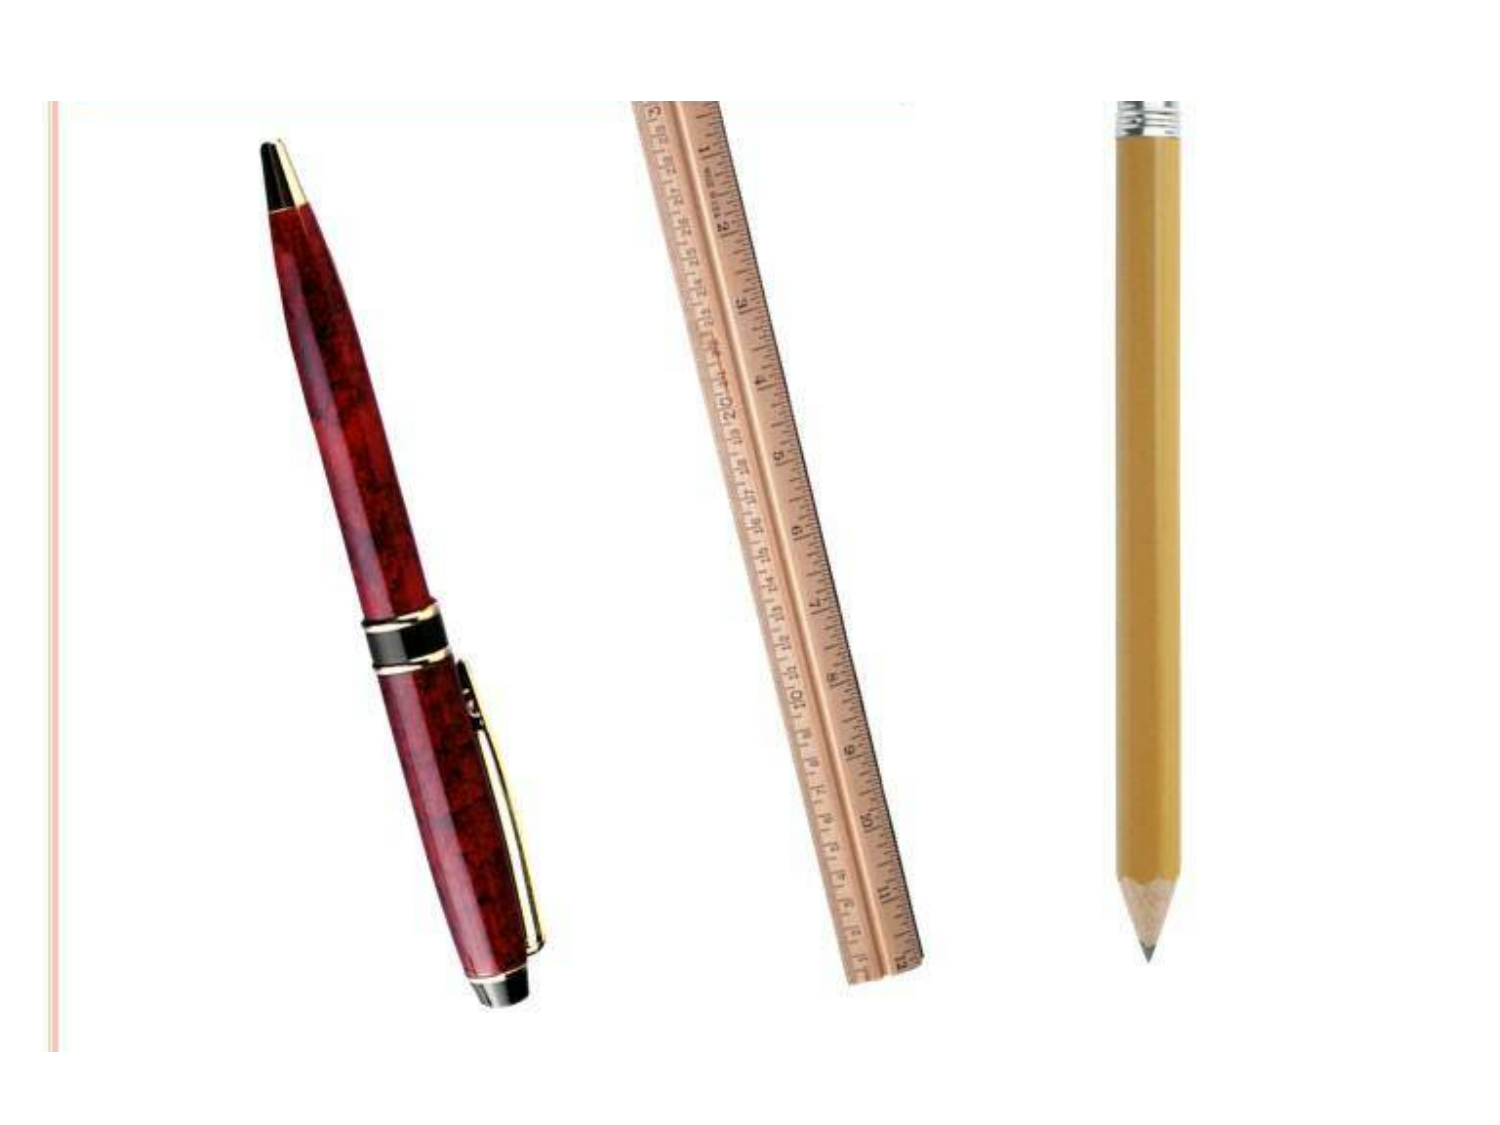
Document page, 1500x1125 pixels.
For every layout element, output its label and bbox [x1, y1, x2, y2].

picture [40, 101, 1270, 1053]
